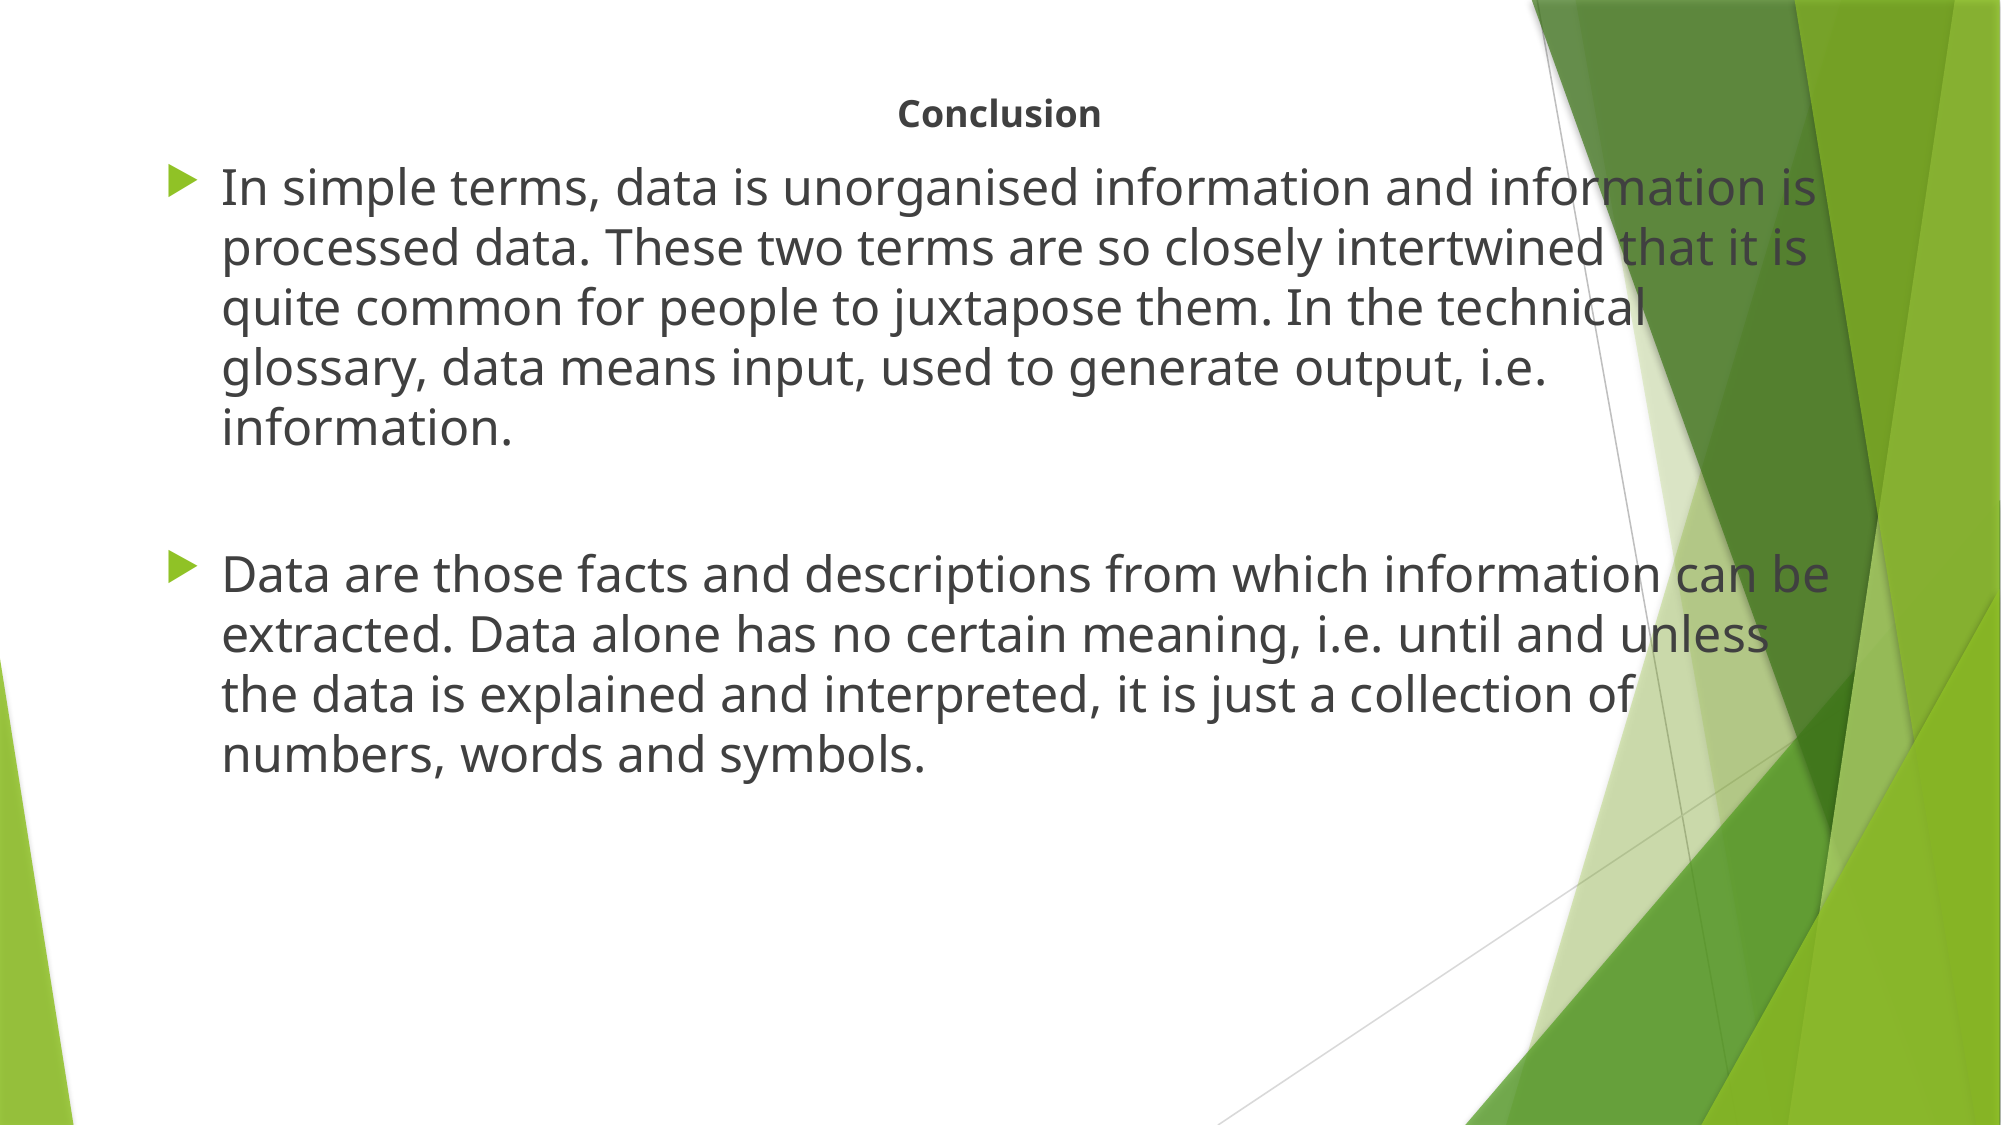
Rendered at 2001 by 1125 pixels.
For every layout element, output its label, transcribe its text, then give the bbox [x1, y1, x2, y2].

list Conclusion In simple terms, data is unorganised information and information is processed data. These two terms are so closely intertwined that it is quite common for people to juxtapose them. In the technical glossary, data means input, used to generate output, i.e. information. Data are those facts and descriptions from which information can be extracted. Data alone has no certain meaning, i.e. until and unless the data is explained and interpreted, it is just a collection of numbers, words and symbols. [149, 82, 1850, 1020]
